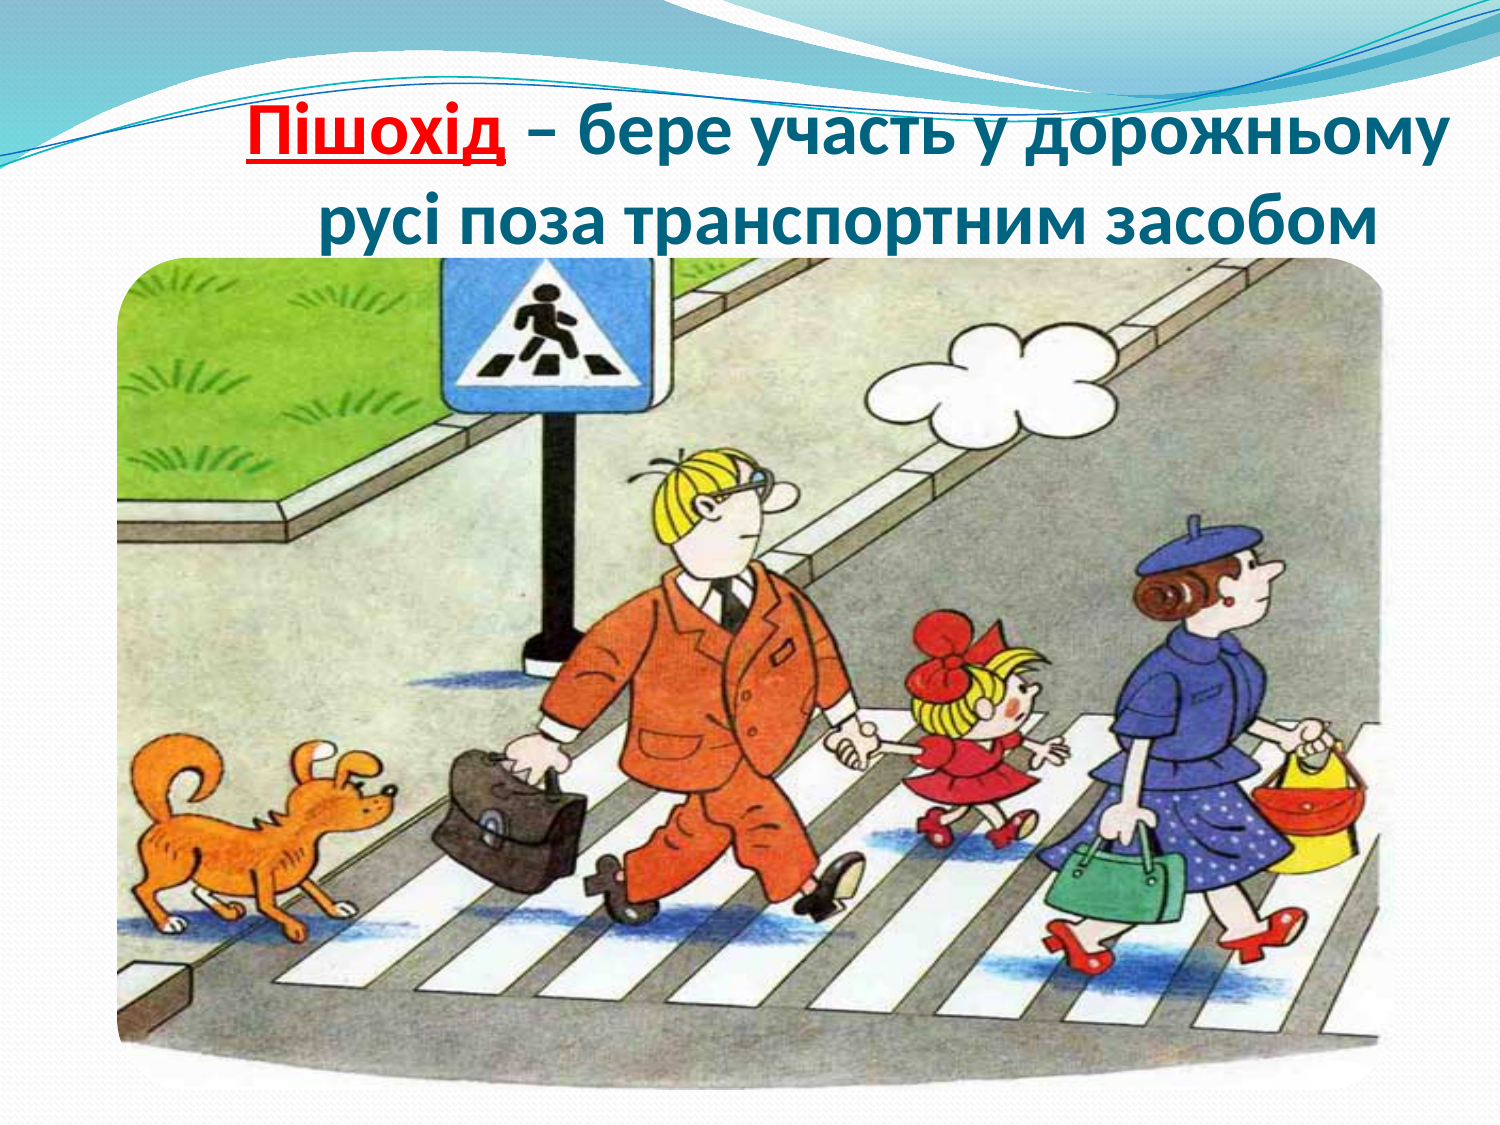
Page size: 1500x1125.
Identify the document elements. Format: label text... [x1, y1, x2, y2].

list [116, 257, 1395, 1091]
title Пішохід – бере участь у дорожньому русі поза транспортним засобом [234, 46, 1465, 260]
